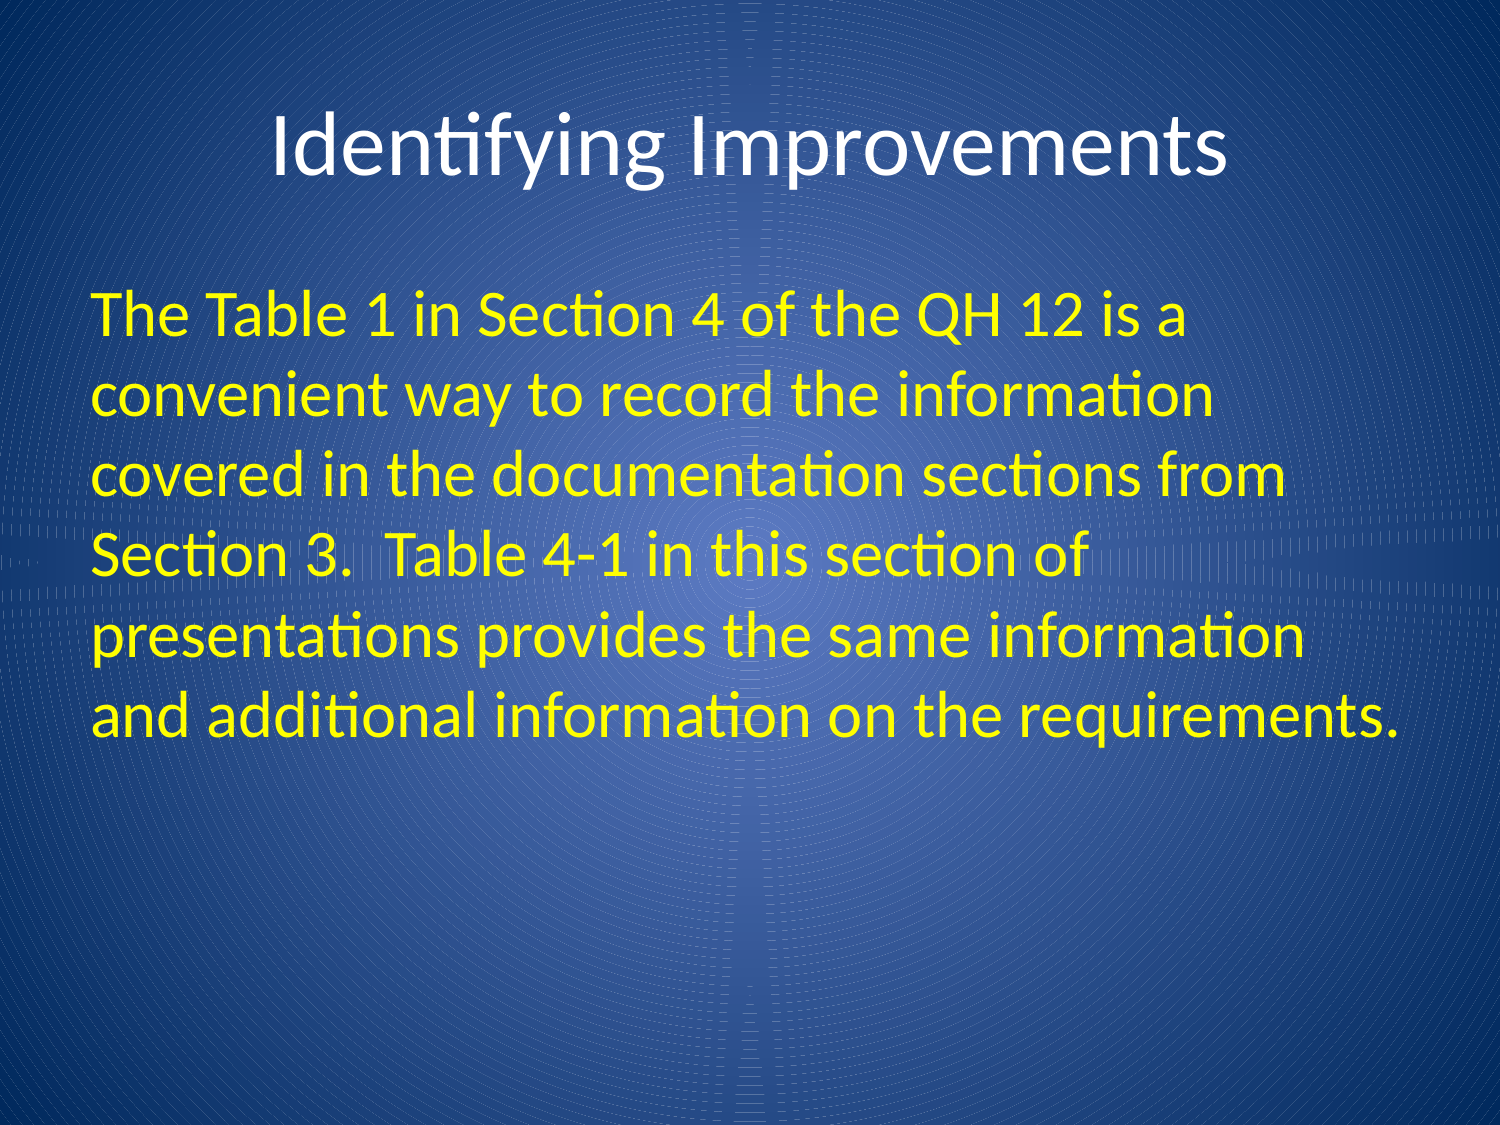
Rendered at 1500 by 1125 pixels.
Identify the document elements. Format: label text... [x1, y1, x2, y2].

list The Table 1 in Section 4 of the QH 12 is a convenient way to record the information covered in the documentation sections from Section 3. Table 4-1 in this section of presentations provides the same information and additional information on the requirements. [75, 262, 1425, 1005]
title Identifying Improvements [75, 45, 1425, 233]
